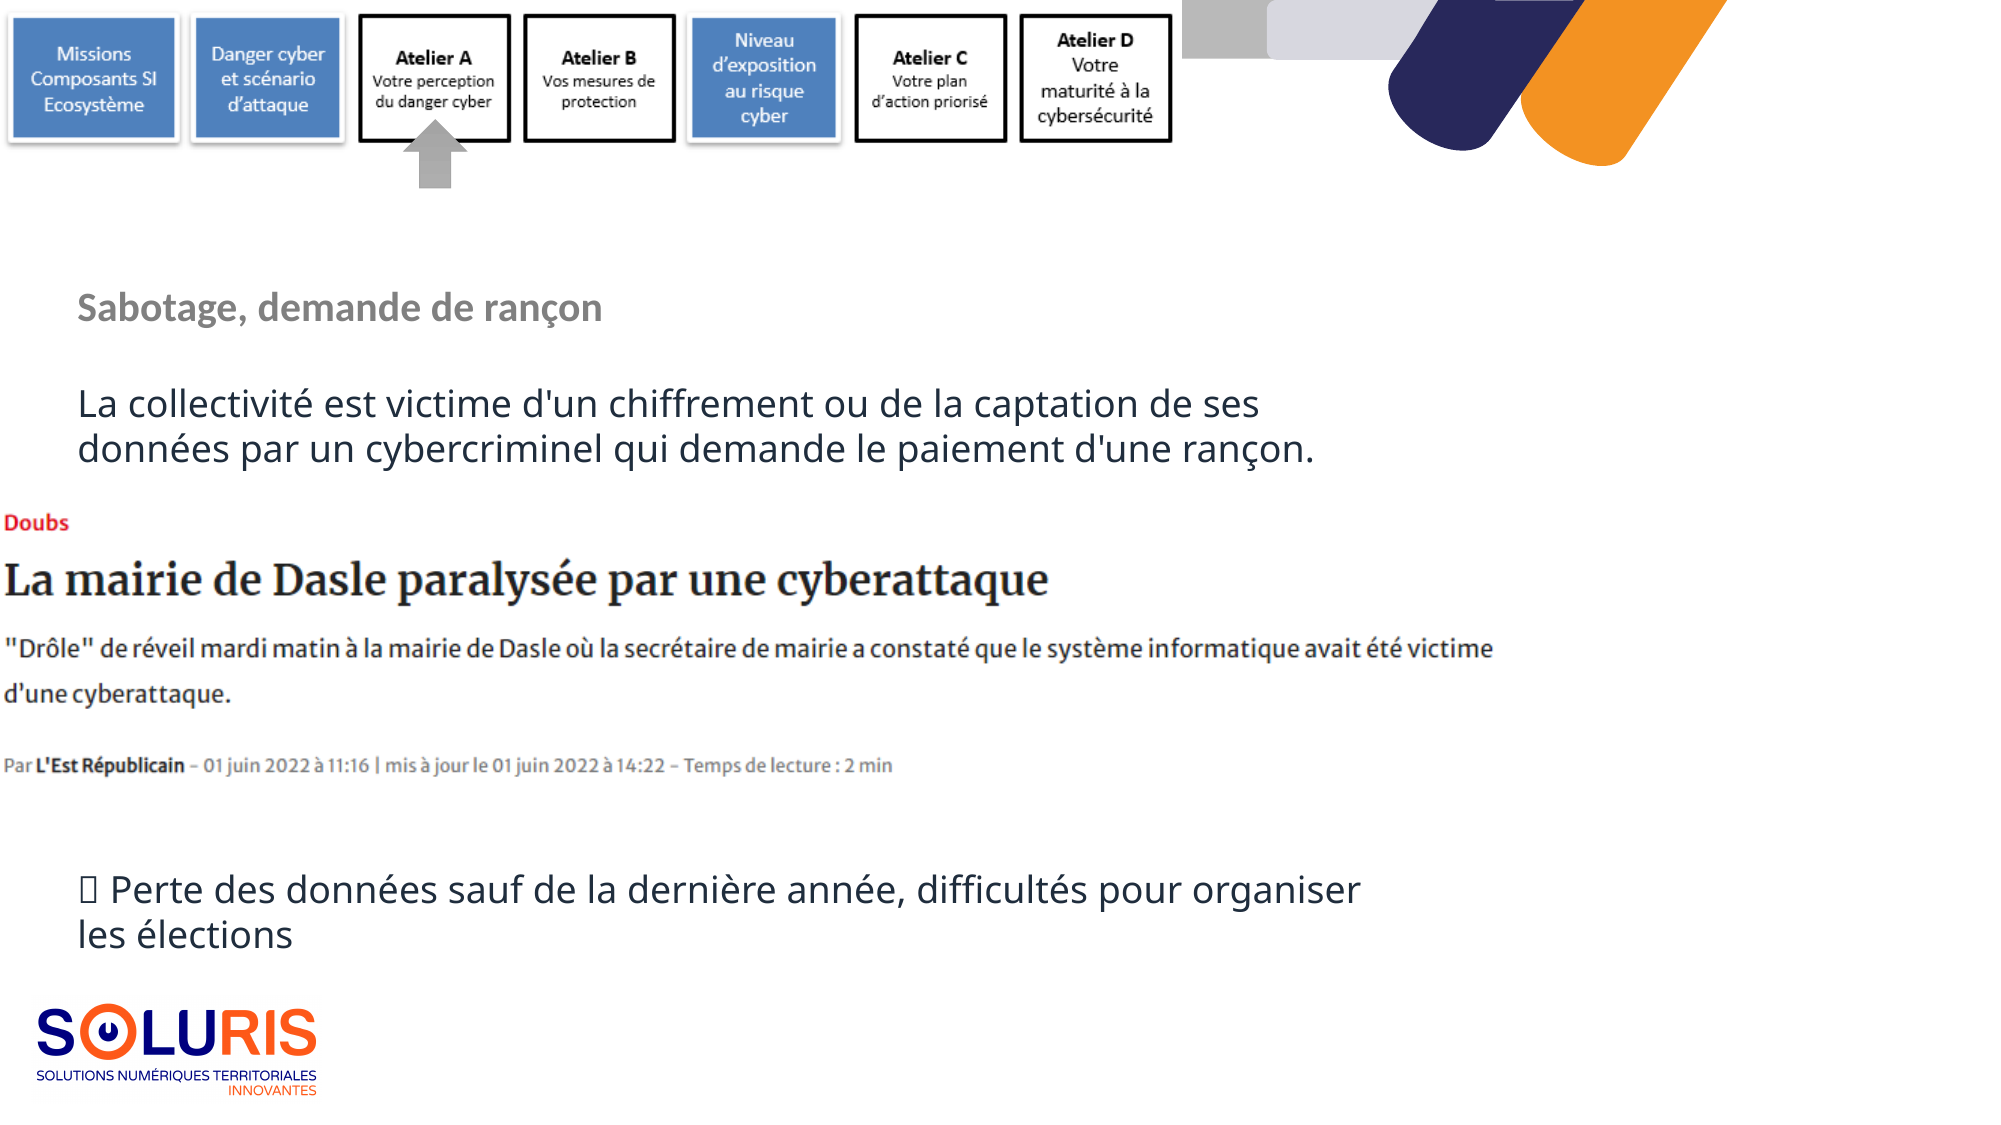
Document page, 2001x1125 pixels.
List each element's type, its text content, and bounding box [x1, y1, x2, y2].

text_box [419, 154, 452, 189]
text_box Sabotage, demande de rançon La collectivité est victime d'un chiffrement ou de la captation de ses données par un cybercriminel qui demande le paiement d'une rançon. [62, 272, 1426, 478]
text_box  Perte des données sauf de la dernière année, difficultés pour organiser les élections [62, 858, 1426, 964]
picture [0, 502, 1500, 789]
picture [0, 0, 1182, 154]
picture [30, 995, 322, 1105]
